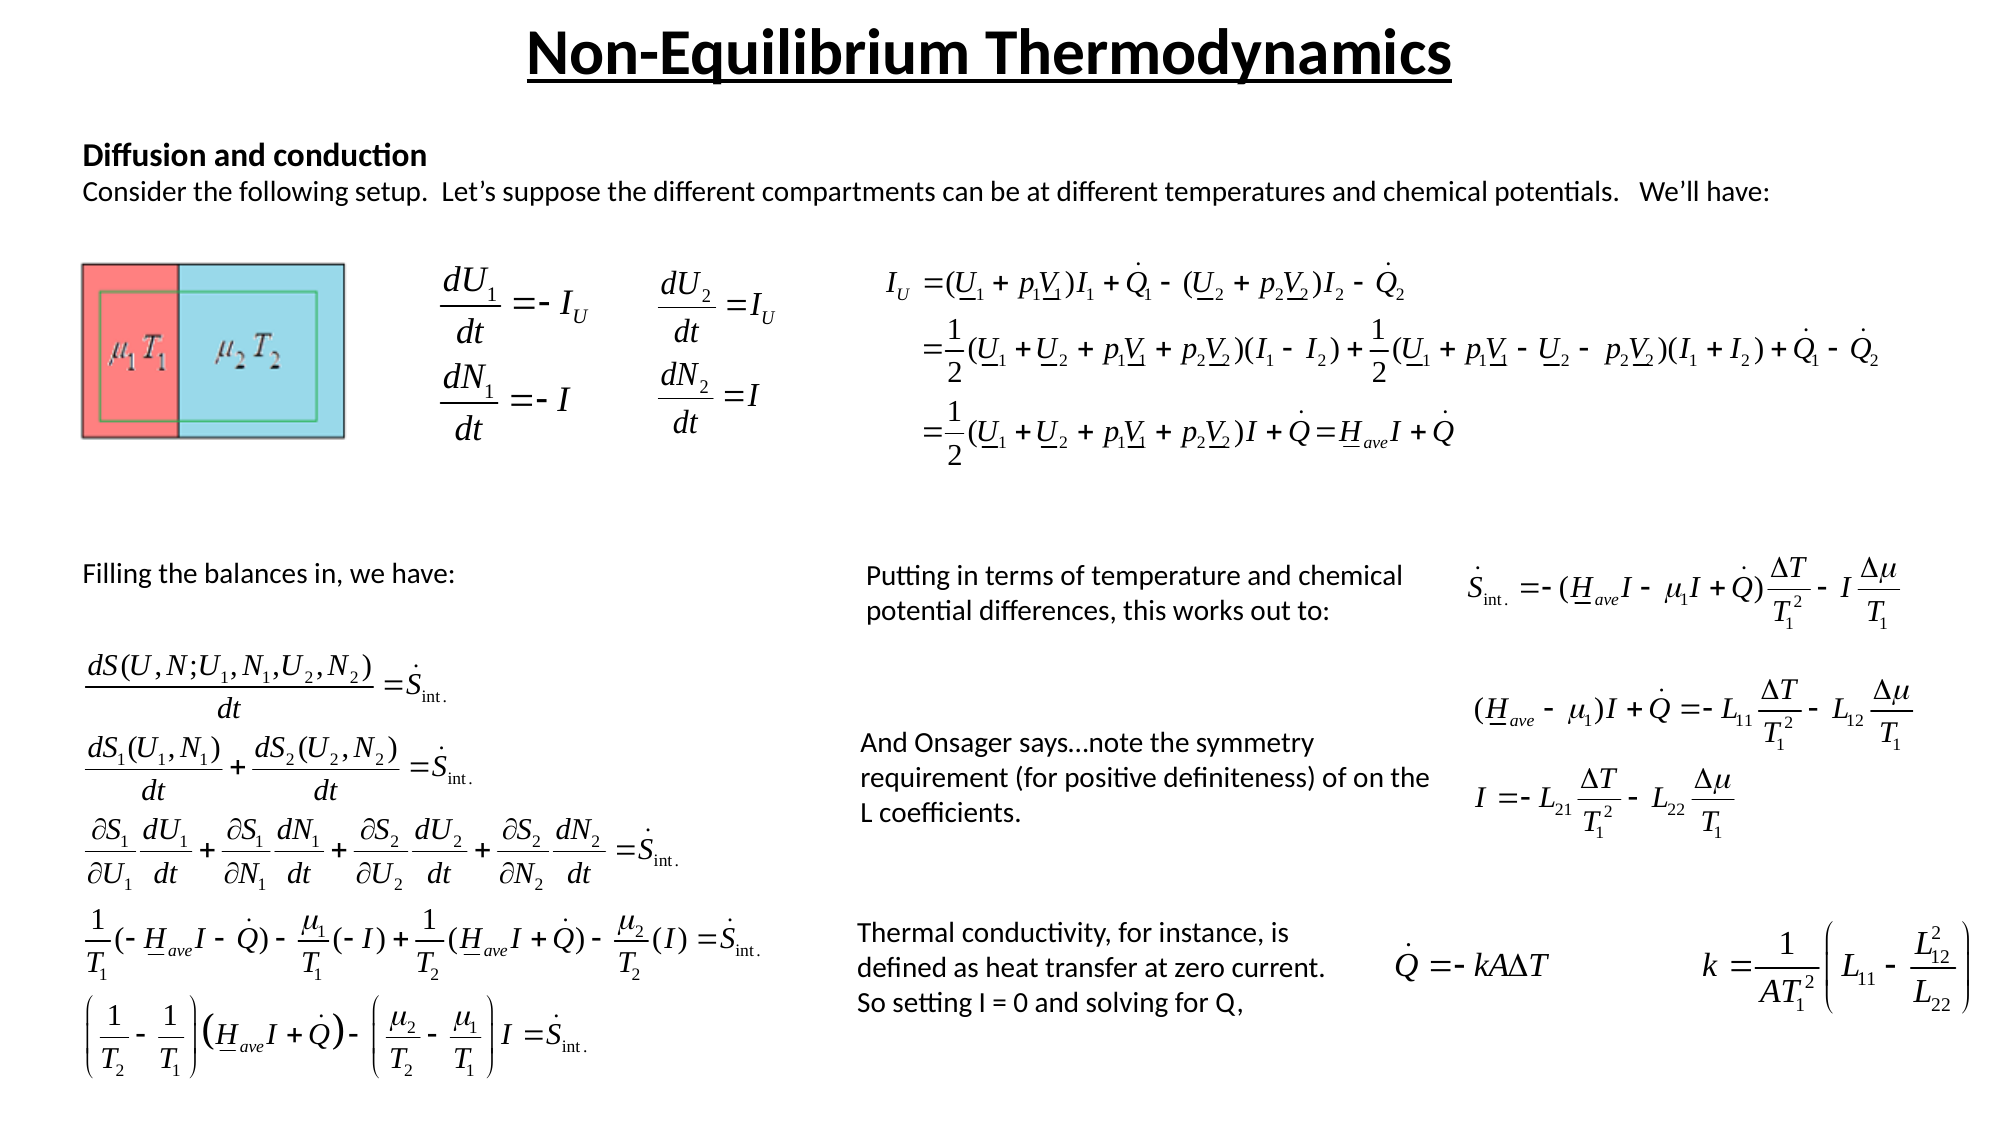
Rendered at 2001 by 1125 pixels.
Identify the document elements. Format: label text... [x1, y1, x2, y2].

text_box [434, 257, 596, 449]
text_box And Onsager says…note the symmetry requirement (for positive definiteness) of on the L coefficients. [845, 716, 1463, 836]
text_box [880, 259, 1888, 471]
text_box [1462, 549, 1907, 636]
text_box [653, 261, 784, 441]
text_box Thermal conductivity, for instance, is defined as heat transfer at zero current. So setting I = 0 and solving for Q, [842, 906, 1352, 1026]
text_box Filling the balances in, we have: [67, 546, 503, 597]
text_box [80, 646, 767, 1087]
text_box Putting in terms of temperature and chemical potential differences, this works out to: [851, 549, 1423, 634]
text_box Non-Equilibrium Thermodynamics [509, 9, 1470, 96]
picture [67, 250, 356, 454]
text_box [1390, 915, 1980, 1022]
text_box Diffusion and conduction Consider the following setup. Let’s suppose the different compartments can be at different temperatures and chemical potentials. We’ll have: [67, 125, 1907, 215]
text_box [1469, 670, 1920, 846]
